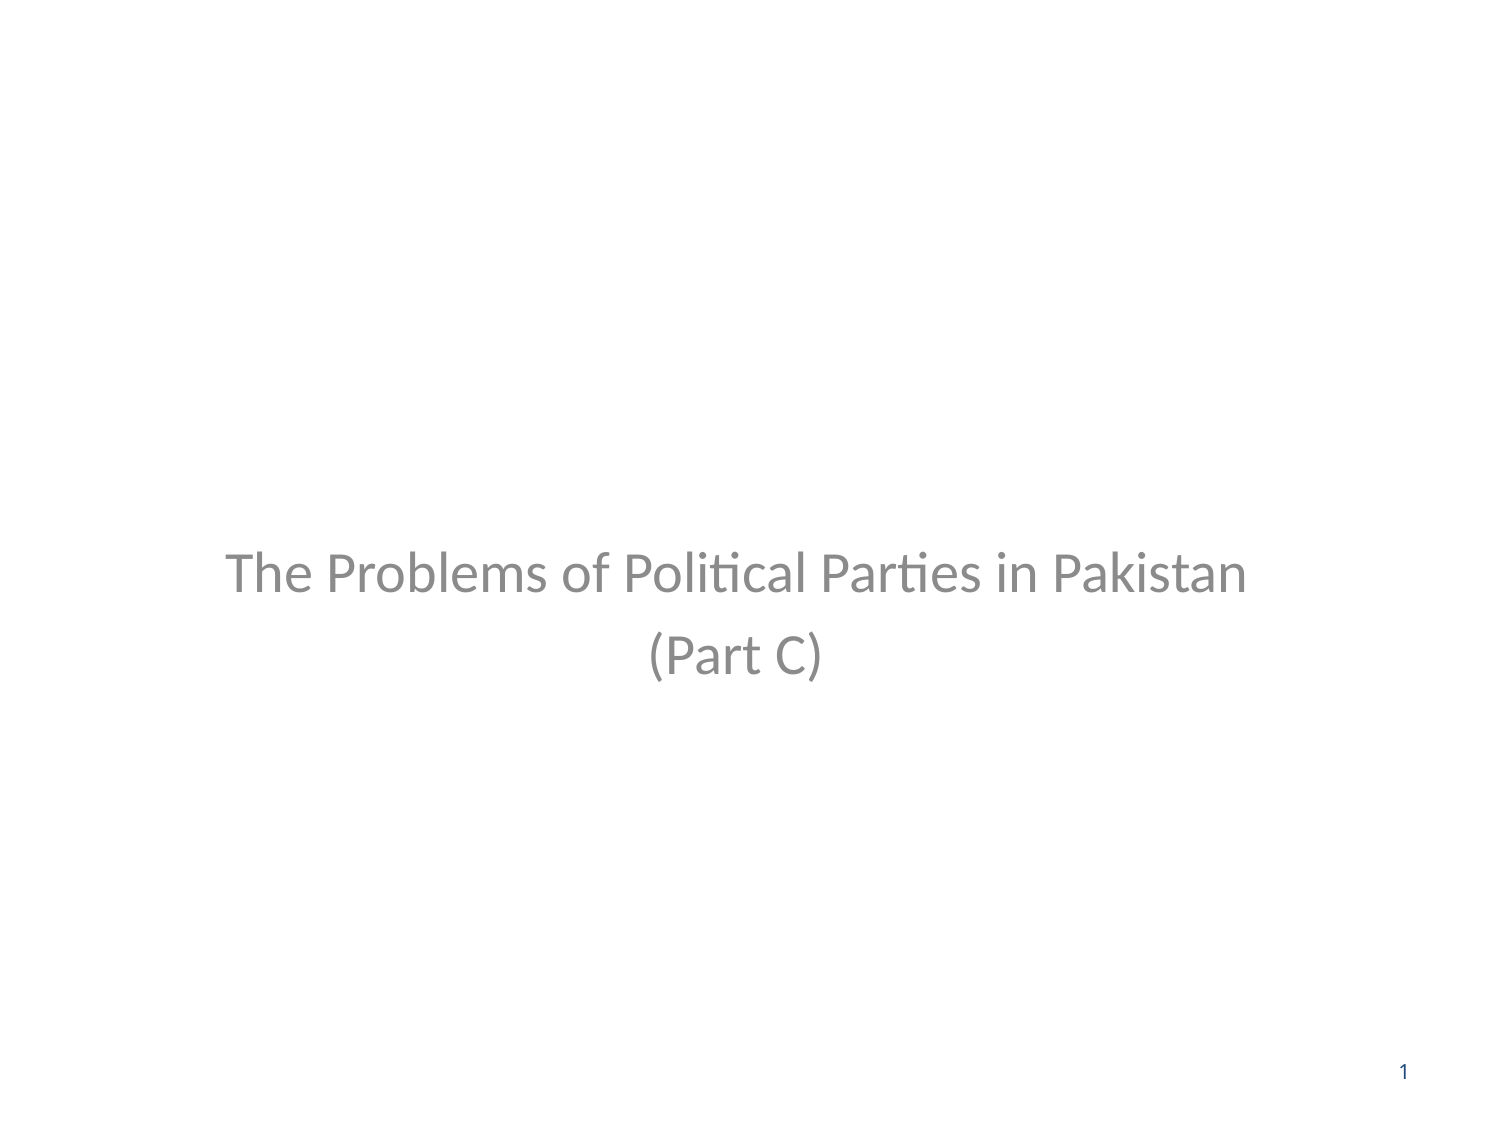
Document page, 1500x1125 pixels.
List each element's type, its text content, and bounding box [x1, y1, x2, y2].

subtitle The Problems of Political Parties in Pakistan (Part C) [137, 526, 1350, 778]
slide_number 1 [1074, 1042, 1425, 1103]
